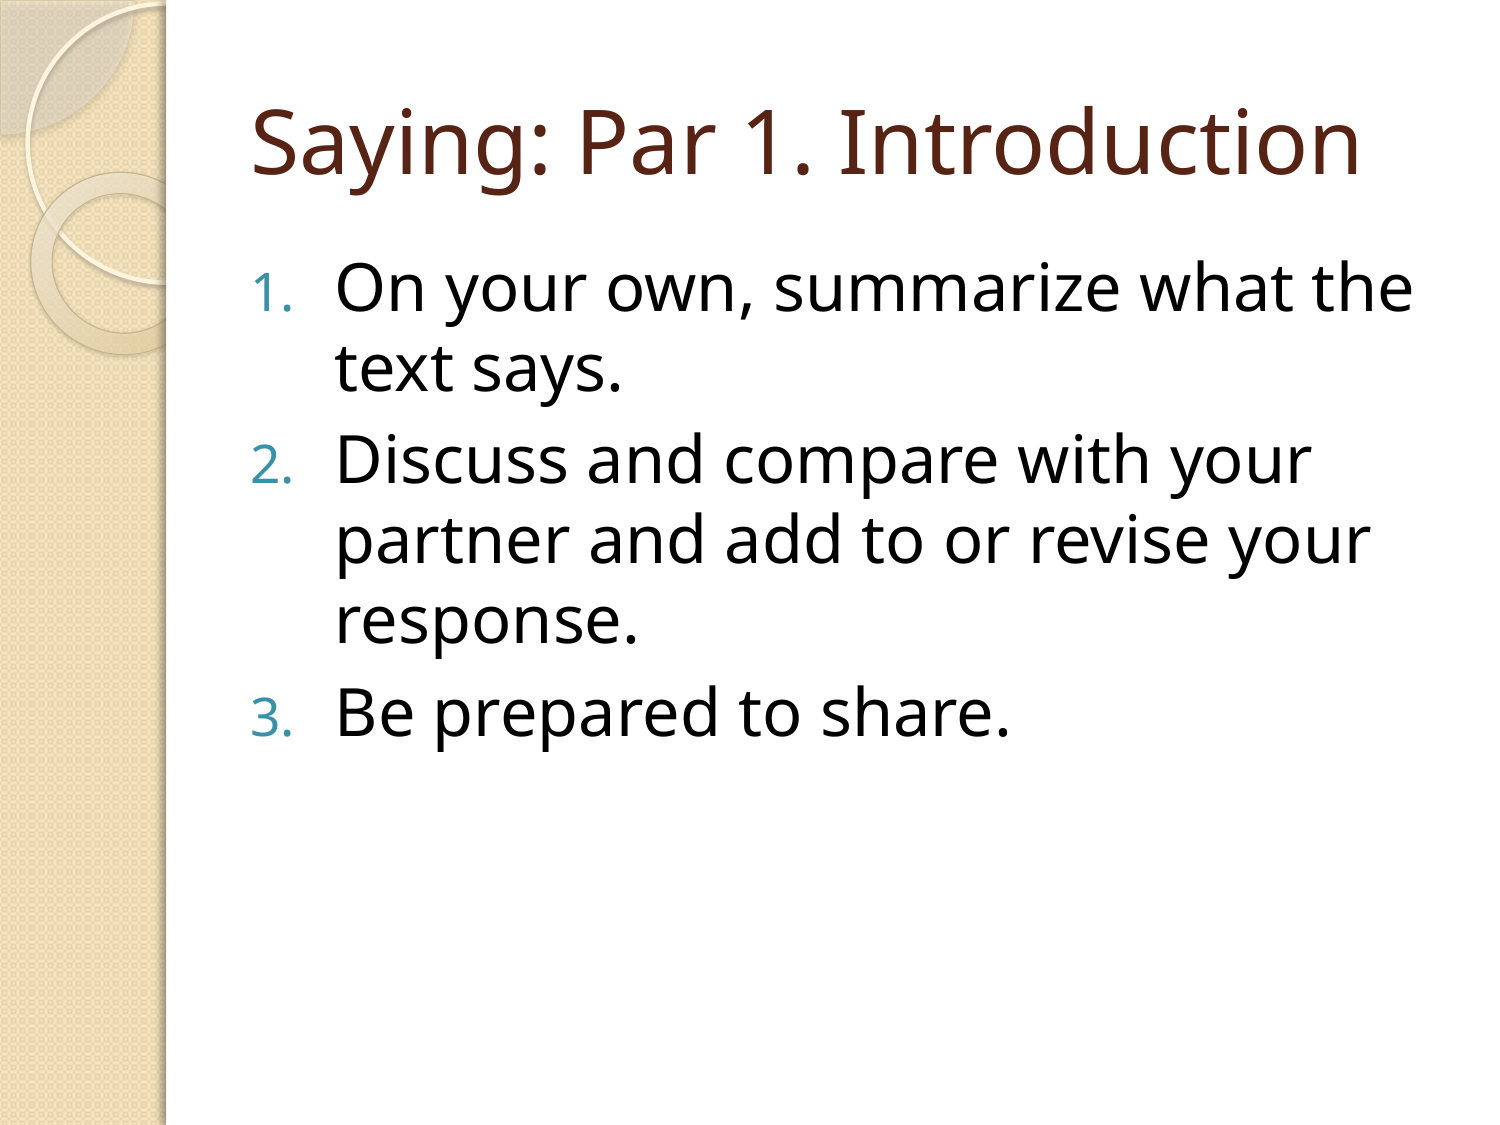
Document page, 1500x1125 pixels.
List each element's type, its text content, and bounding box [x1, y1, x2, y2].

title Saying: Par 1. Introduction [235, 45, 1466, 233]
list On your own, summarize what the text says. Discuss and compare with your partner and add to or revise your response. Be prepared to share. [235, 237, 1466, 1025]
